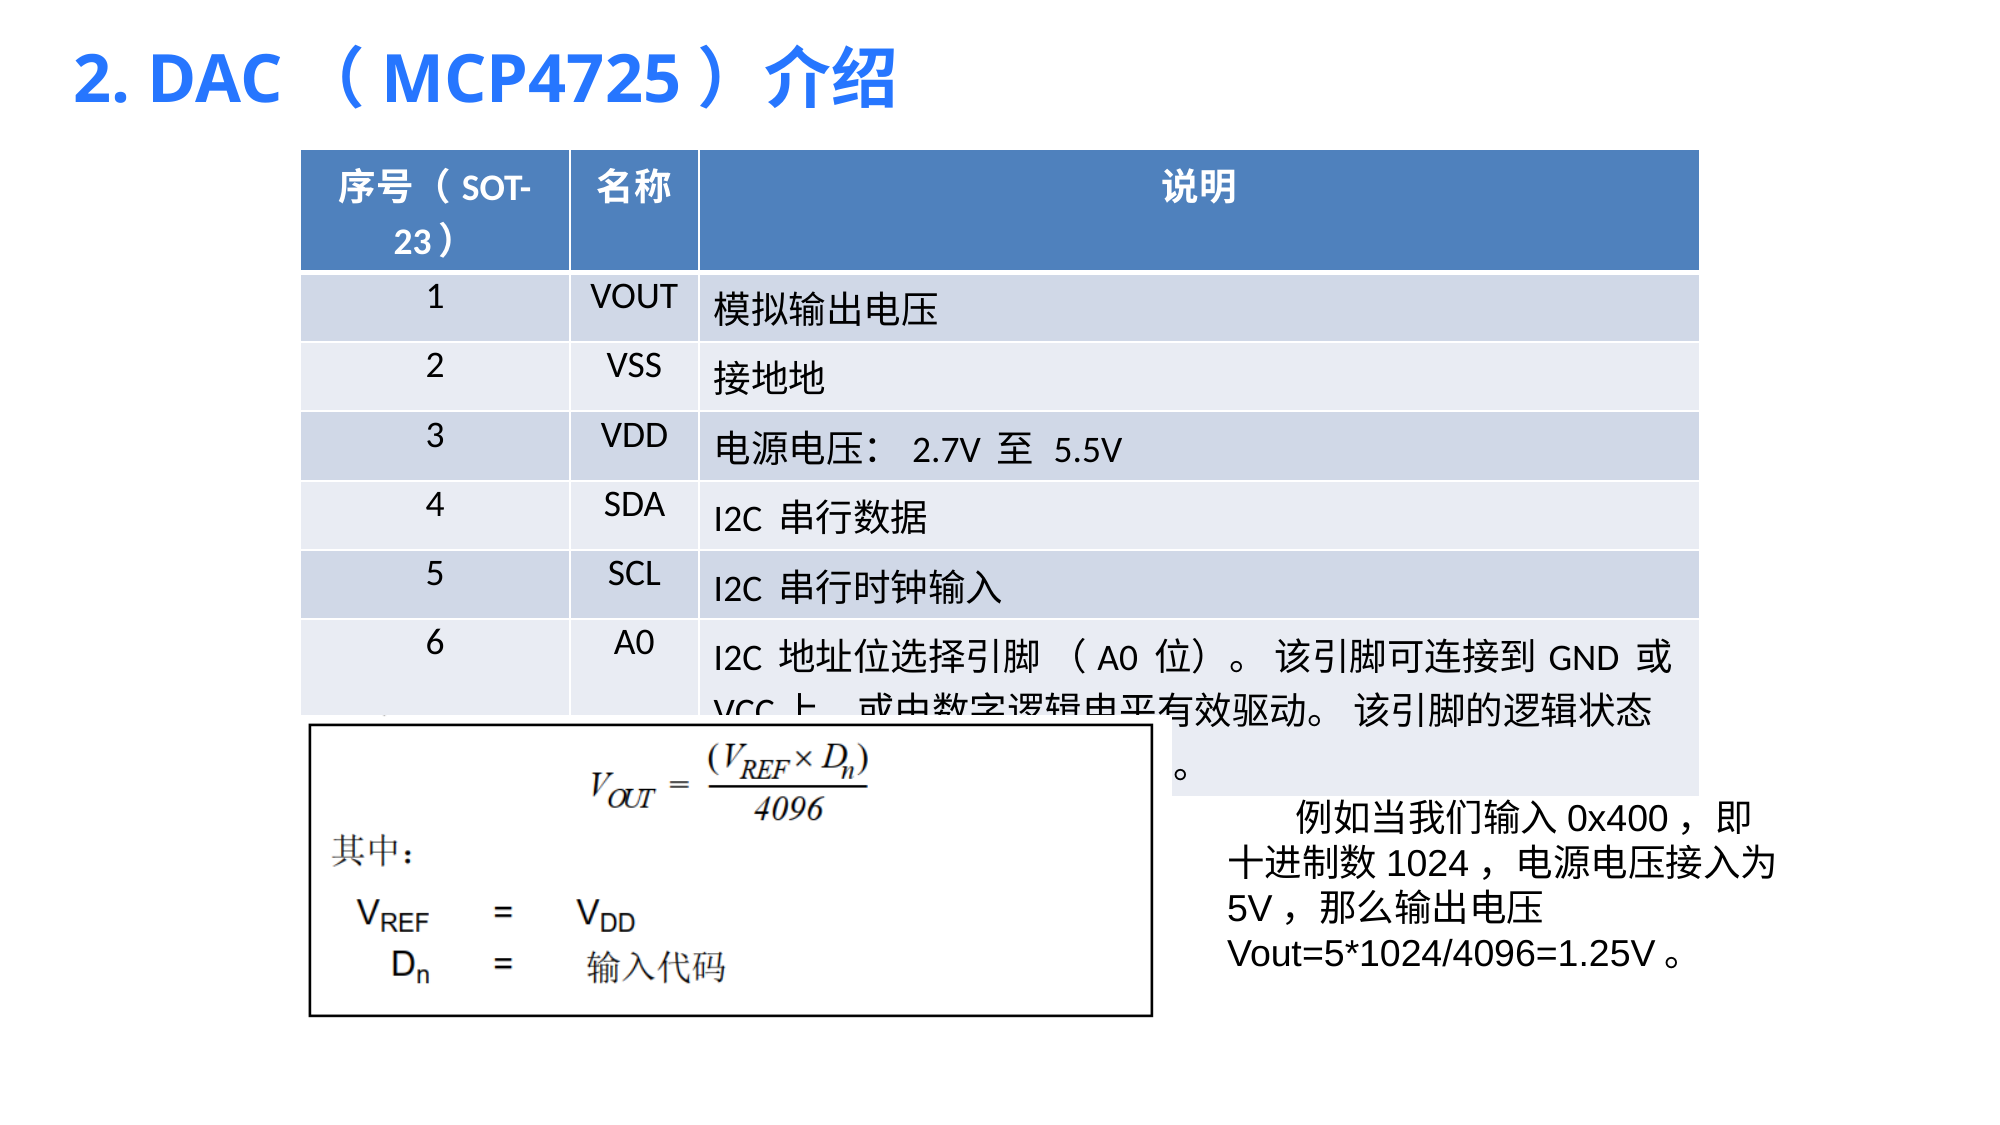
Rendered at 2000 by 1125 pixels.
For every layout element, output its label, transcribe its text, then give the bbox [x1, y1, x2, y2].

table_cell 3 [301, 412, 569, 480]
table_cell A0 [571, 620, 698, 714]
table_cell I2C 地址位选择引脚 （A0 位）。 该引脚可连接到GND 或 VCC上，或由数字逻辑电平有效驱动。 该引脚的逻辑状态决定了 I2C 地址位的 A0 位。 [700, 620, 1699, 796]
table_header 名称 [571, 150, 698, 270]
table_cell 4 [301, 482, 569, 549]
text_box 例如当我们输入0x400，即十进制数1024，电源电压接入为5V，那么输出电压 Vout=5*1024/4096=1.25V。 [1212, 786, 1803, 982]
table_cell 1 [301, 275, 569, 341]
table_cell I2C 串行时钟输入 [700, 551, 1699, 618]
table_header 序号（SOT-23） [301, 150, 569, 270]
text_box 2. DAC（MCP4725）介绍 [58, 21, 1437, 130]
table_cell SDA [571, 482, 698, 549]
table_cell 模拟输出电压 [700, 275, 1699, 341]
table_cell 5 [301, 551, 569, 618]
table_cell 电源电压：2.7V 至 5.5V [700, 412, 1699, 480]
table_header 说明 [700, 150, 1699, 270]
table_cell VDD [571, 412, 698, 480]
table_cell I2C 串行数据 [700, 482, 1699, 549]
table_cell VOUT [571, 275, 698, 341]
table_cell 6 [301, 620, 569, 714]
picture [299, 715, 1172, 1027]
table_cell SCL [571, 551, 698, 618]
table_cell VSS [571, 343, 698, 410]
table_cell 接地地 [700, 343, 1699, 410]
table_cell 2 [301, 343, 569, 410]
